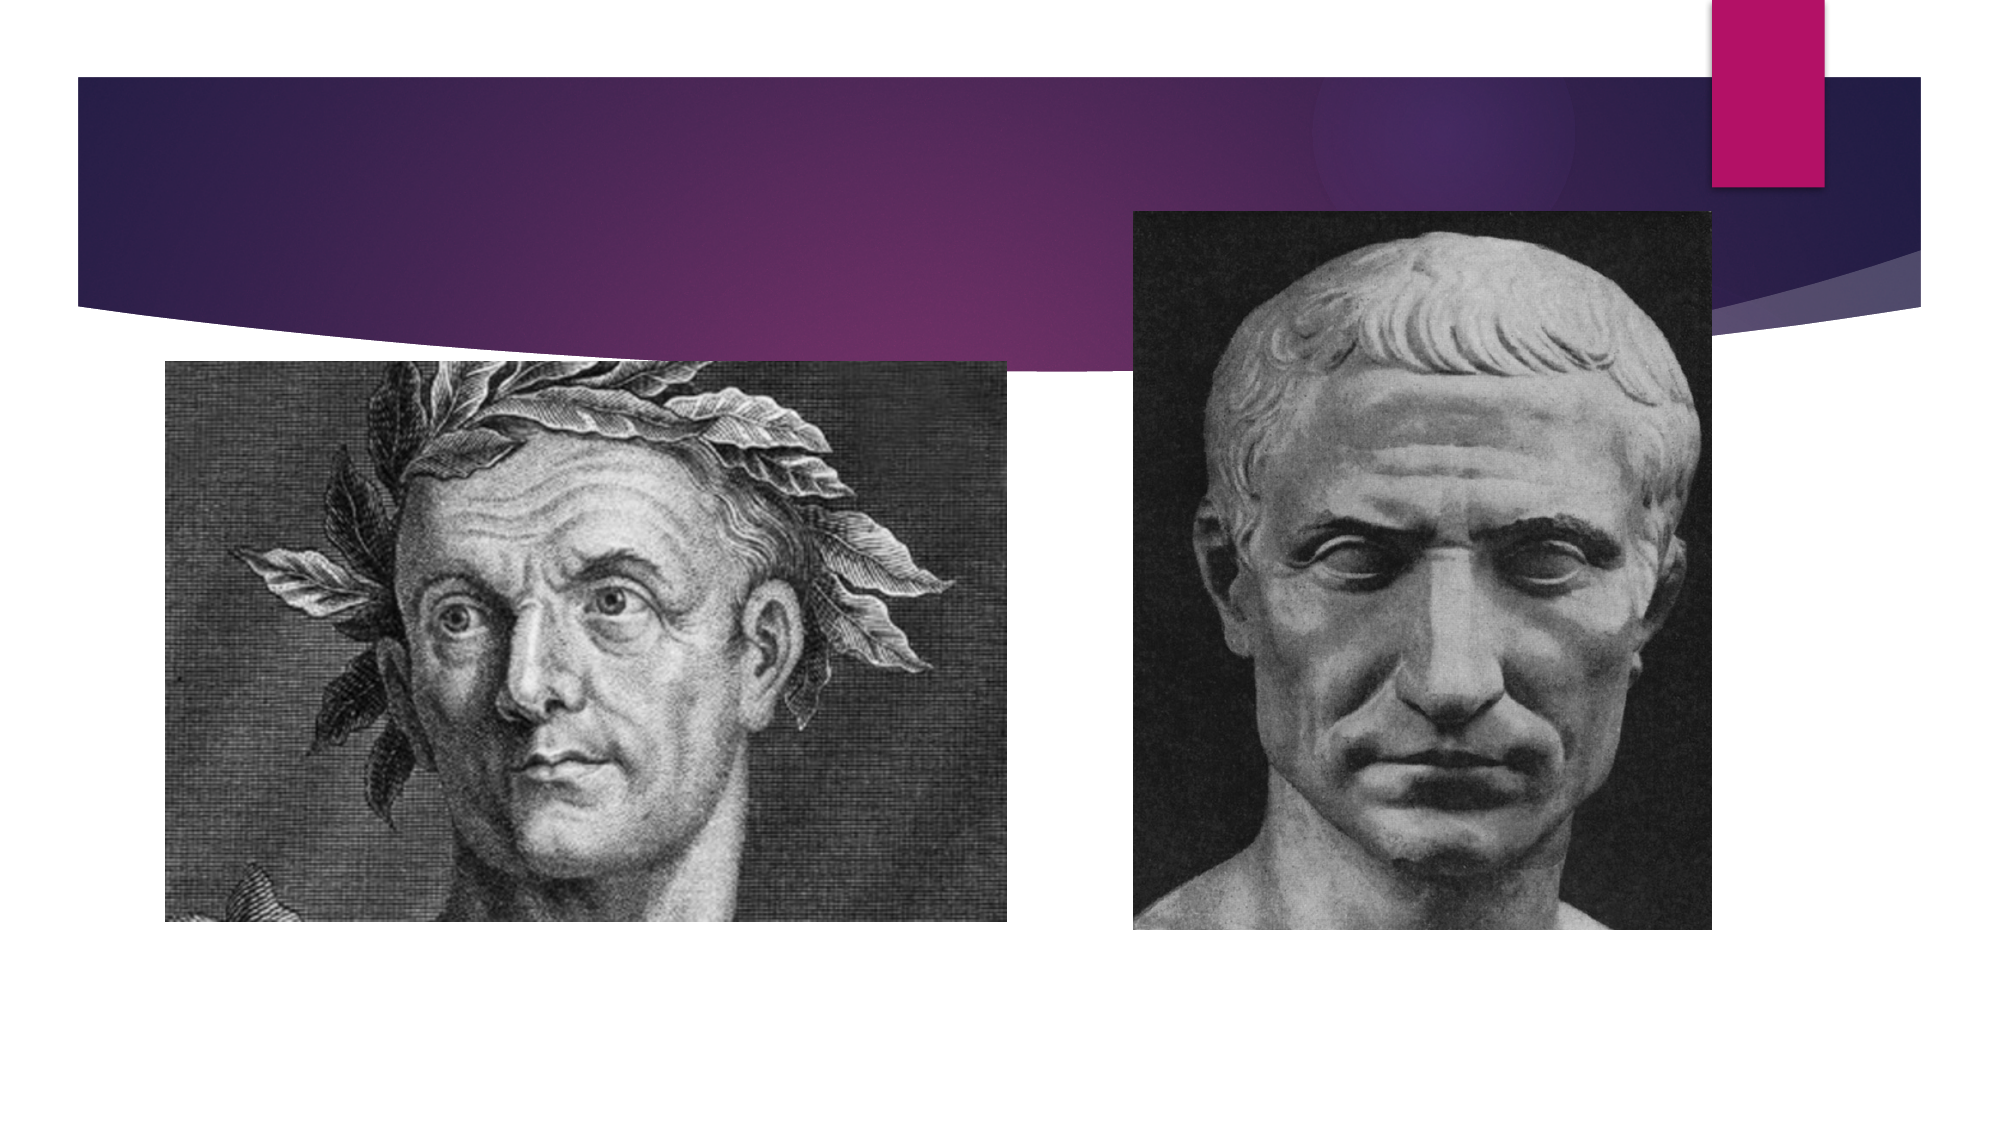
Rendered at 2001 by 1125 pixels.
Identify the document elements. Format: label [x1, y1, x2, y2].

list [165, 360, 1007, 922]
picture [1133, 211, 1712, 930]
